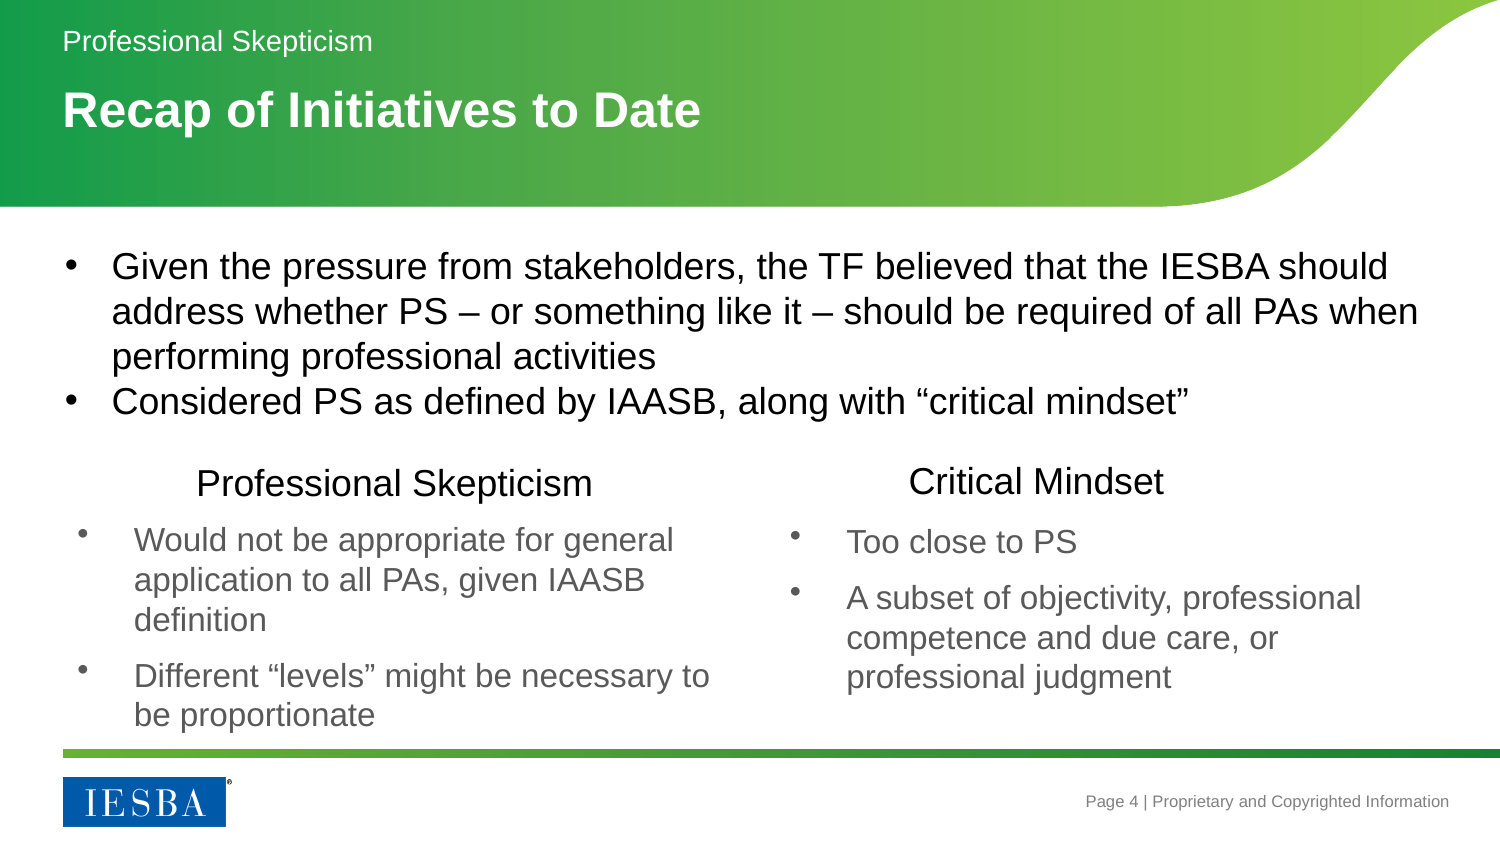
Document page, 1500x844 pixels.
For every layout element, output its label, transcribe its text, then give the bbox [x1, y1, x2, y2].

title Recap of Initiatives to Date [62, 75, 1300, 141]
text_box Given the pressure from stakeholders, the TF believed that the IESBA should address whether PS – or something like it – should be required of all PAs when performing professional activities Considered PS as defined by IAASB, along with “critical mindset” [50, 234, 1438, 475]
text_box Critical Mindset [893, 449, 1332, 510]
picture [0, 0, 1500, 207]
list Too close to PS A subset of objectivity, professional competence and due care, or professional judgment [774, 512, 1450, 710]
text_box Professional Skepticism [181, 451, 619, 512]
picture [63, 777, 232, 827]
list Would not be appropriate for general application to all PAs, given IAASB definition Different “levels” might be necessary to be proportionate [62, 510, 738, 742]
subtitle Professional Skepticism [62, 22, 500, 51]
